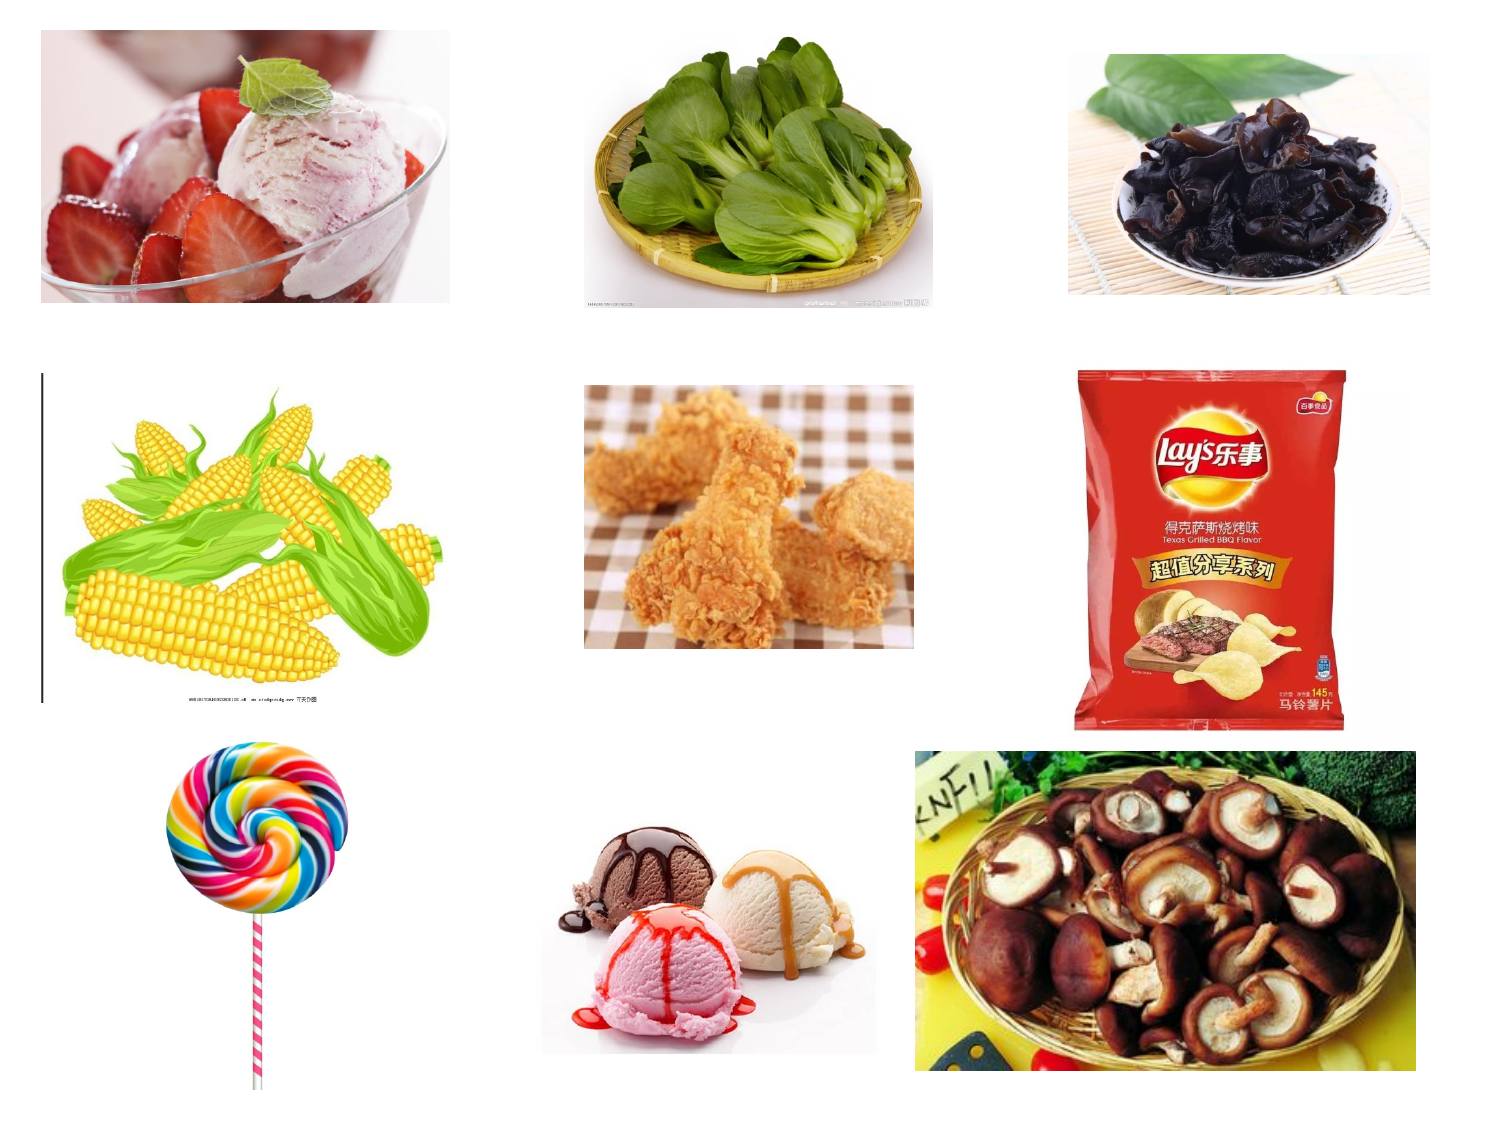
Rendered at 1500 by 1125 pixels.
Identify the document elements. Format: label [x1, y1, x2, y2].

picture [40, 30, 450, 303]
picture [584, 385, 914, 649]
picture [111, 727, 402, 1096]
list [584, 30, 933, 309]
picture [41, 373, 467, 703]
picture [513, 798, 881, 1055]
picture [915, 349, 1416, 1071]
picture [1068, 54, 1430, 296]
